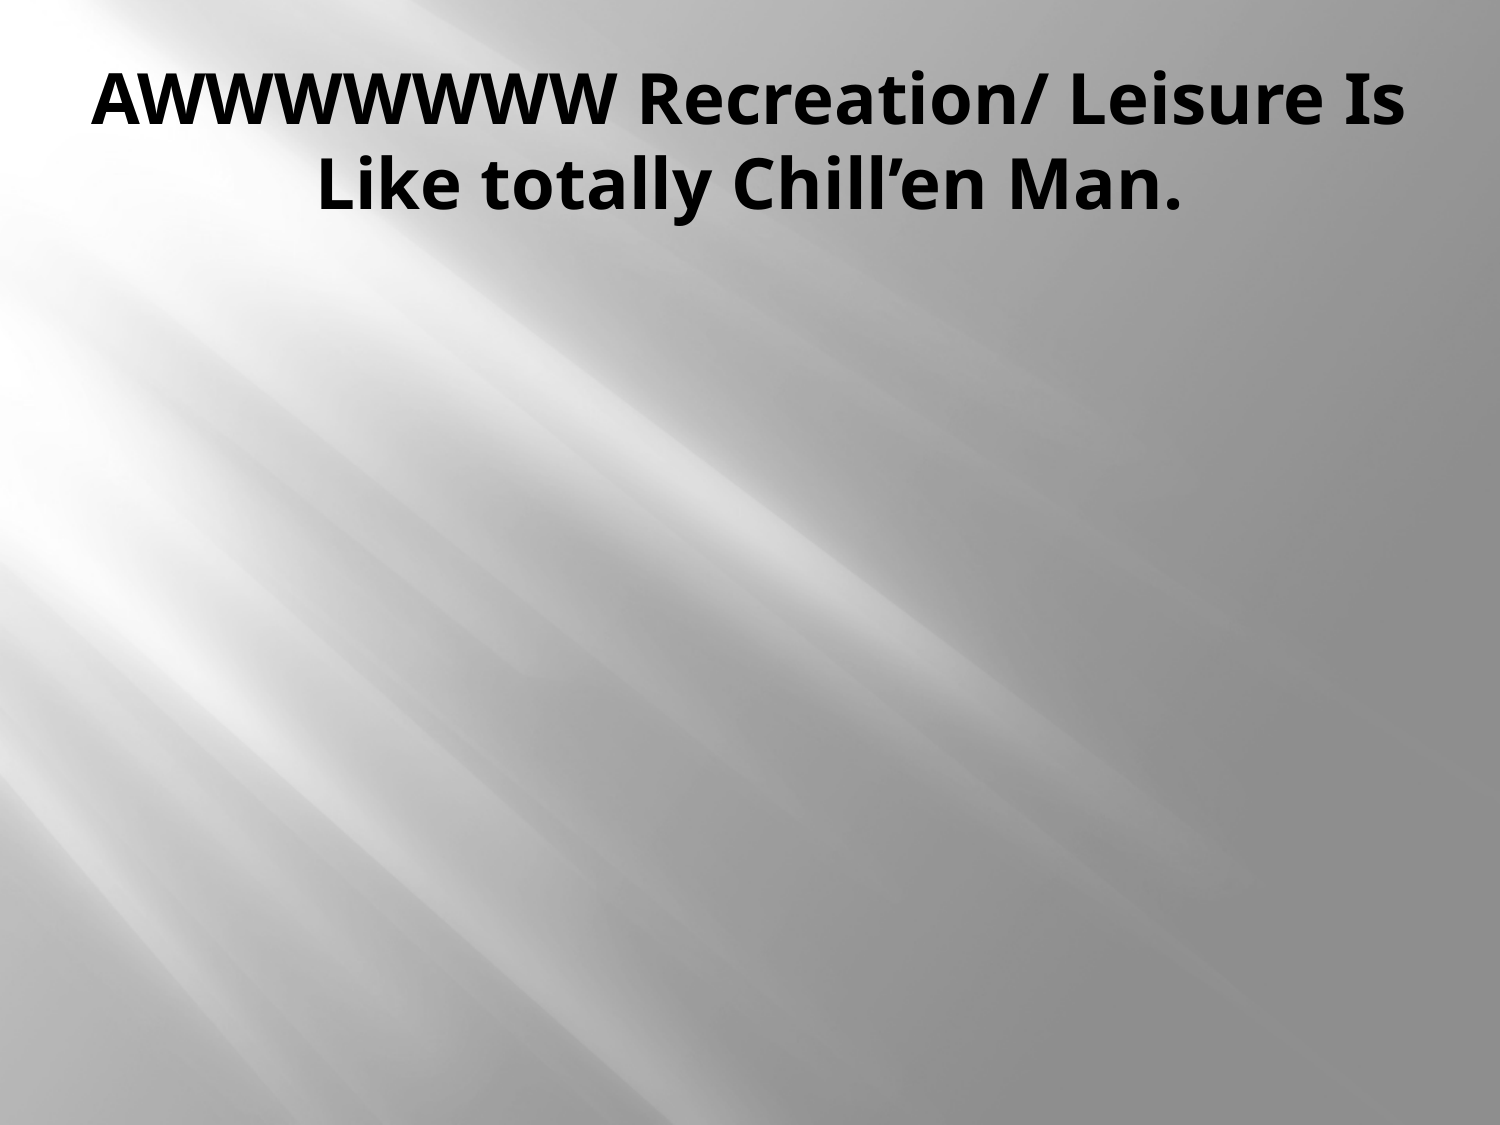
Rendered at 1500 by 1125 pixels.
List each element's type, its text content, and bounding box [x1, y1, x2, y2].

title AWWWWWWW Recreation/ Leisure Is Like totally Chill’en Man. [75, 45, 1425, 233]
